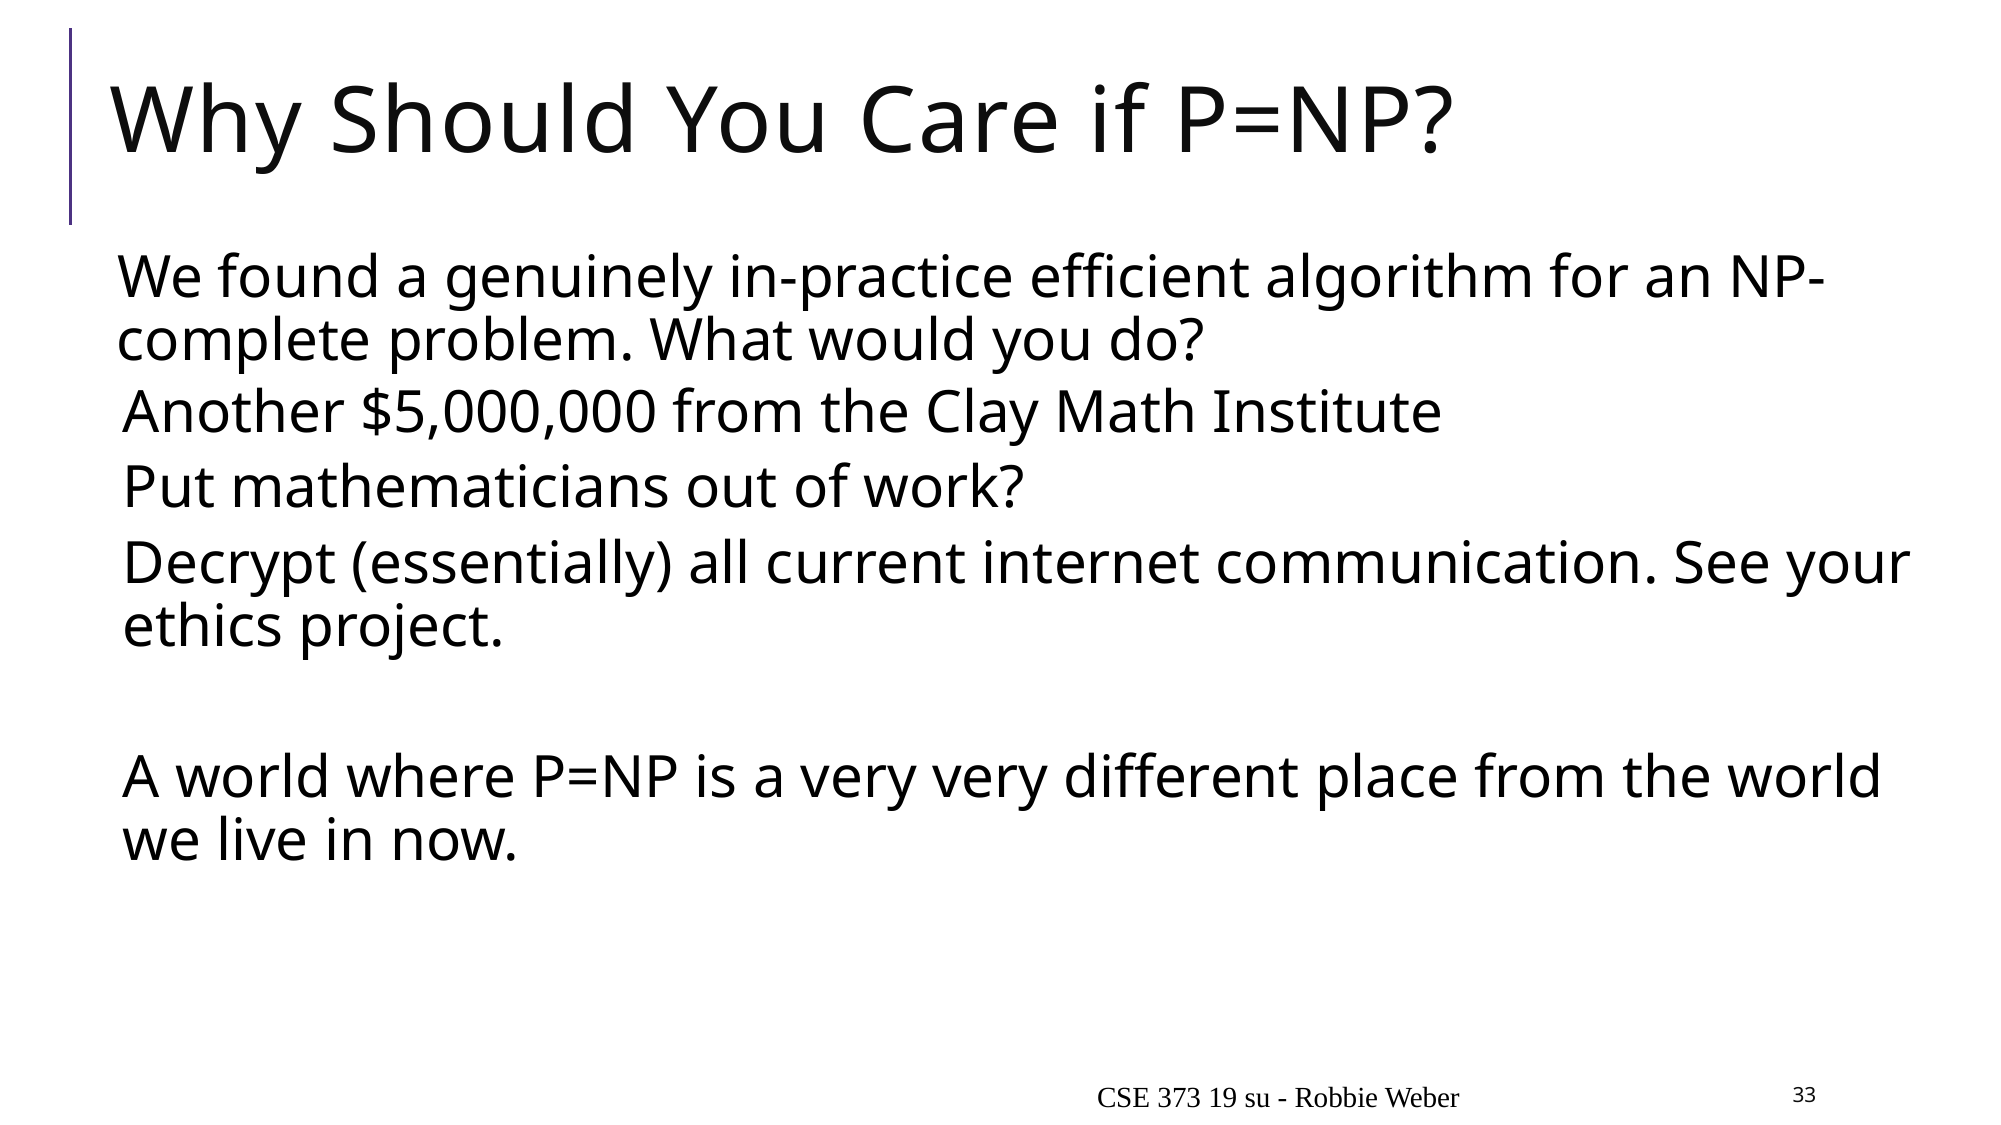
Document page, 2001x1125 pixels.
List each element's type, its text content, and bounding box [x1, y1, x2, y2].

list We found a genuinely in-practice efficient algorithm for an NP-complete problem. What would you do? Another $5,000,000 from the Clay Math Institute Put mathematicians out of work? Decrypt (essentially) all current internet communication. See your ethics project. A world where P=NP is a very very different place from the world we live in now. [94, 240, 1930, 1035]
title Why Should You Care if P=NP? [94, 43, 1930, 210]
slide_number 33 [1777, 1073, 1938, 1119]
footer CSE 373 19 su - Robbie Weber [794, 1073, 1763, 1119]
